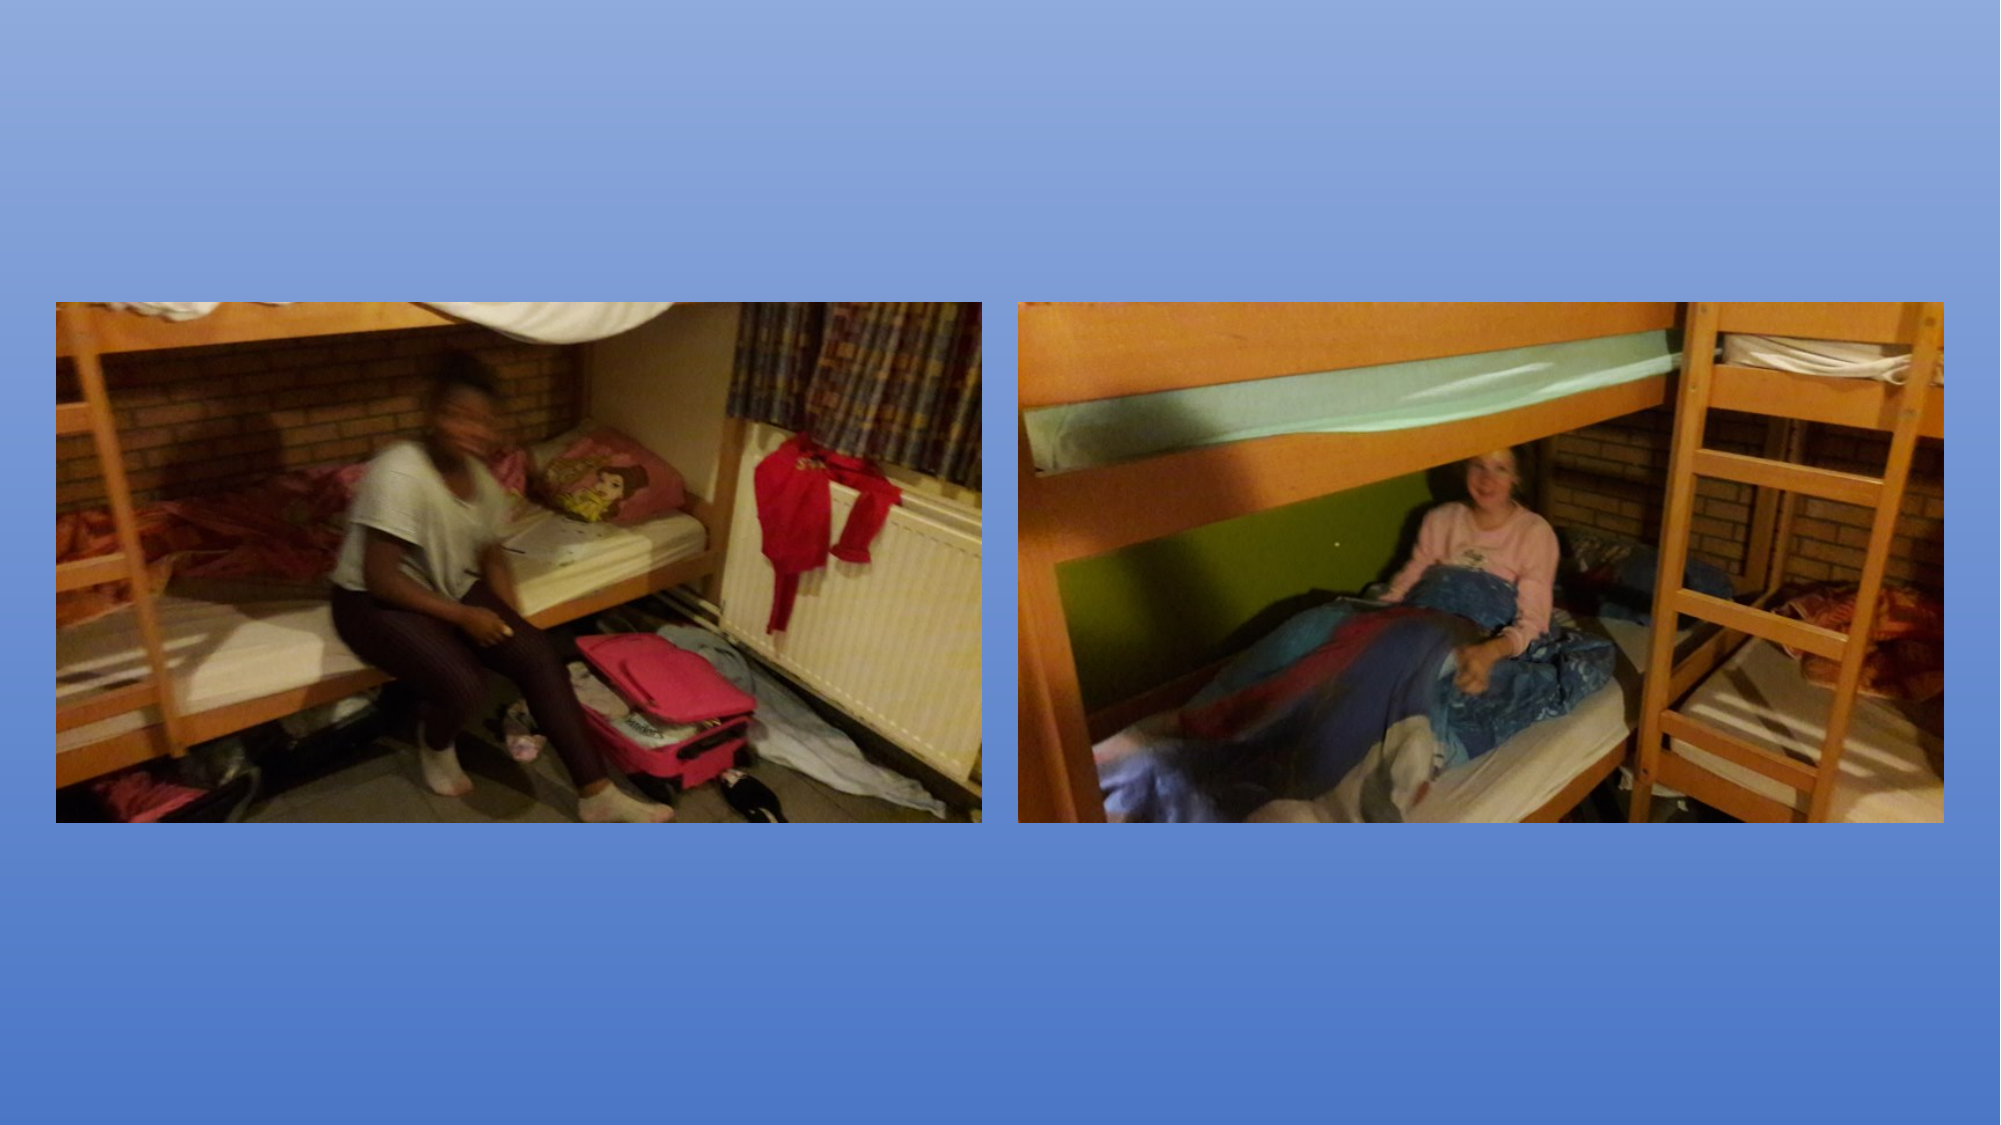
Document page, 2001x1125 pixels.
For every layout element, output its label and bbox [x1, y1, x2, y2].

picture [1018, 302, 1944, 823]
picture [56, 302, 982, 823]
